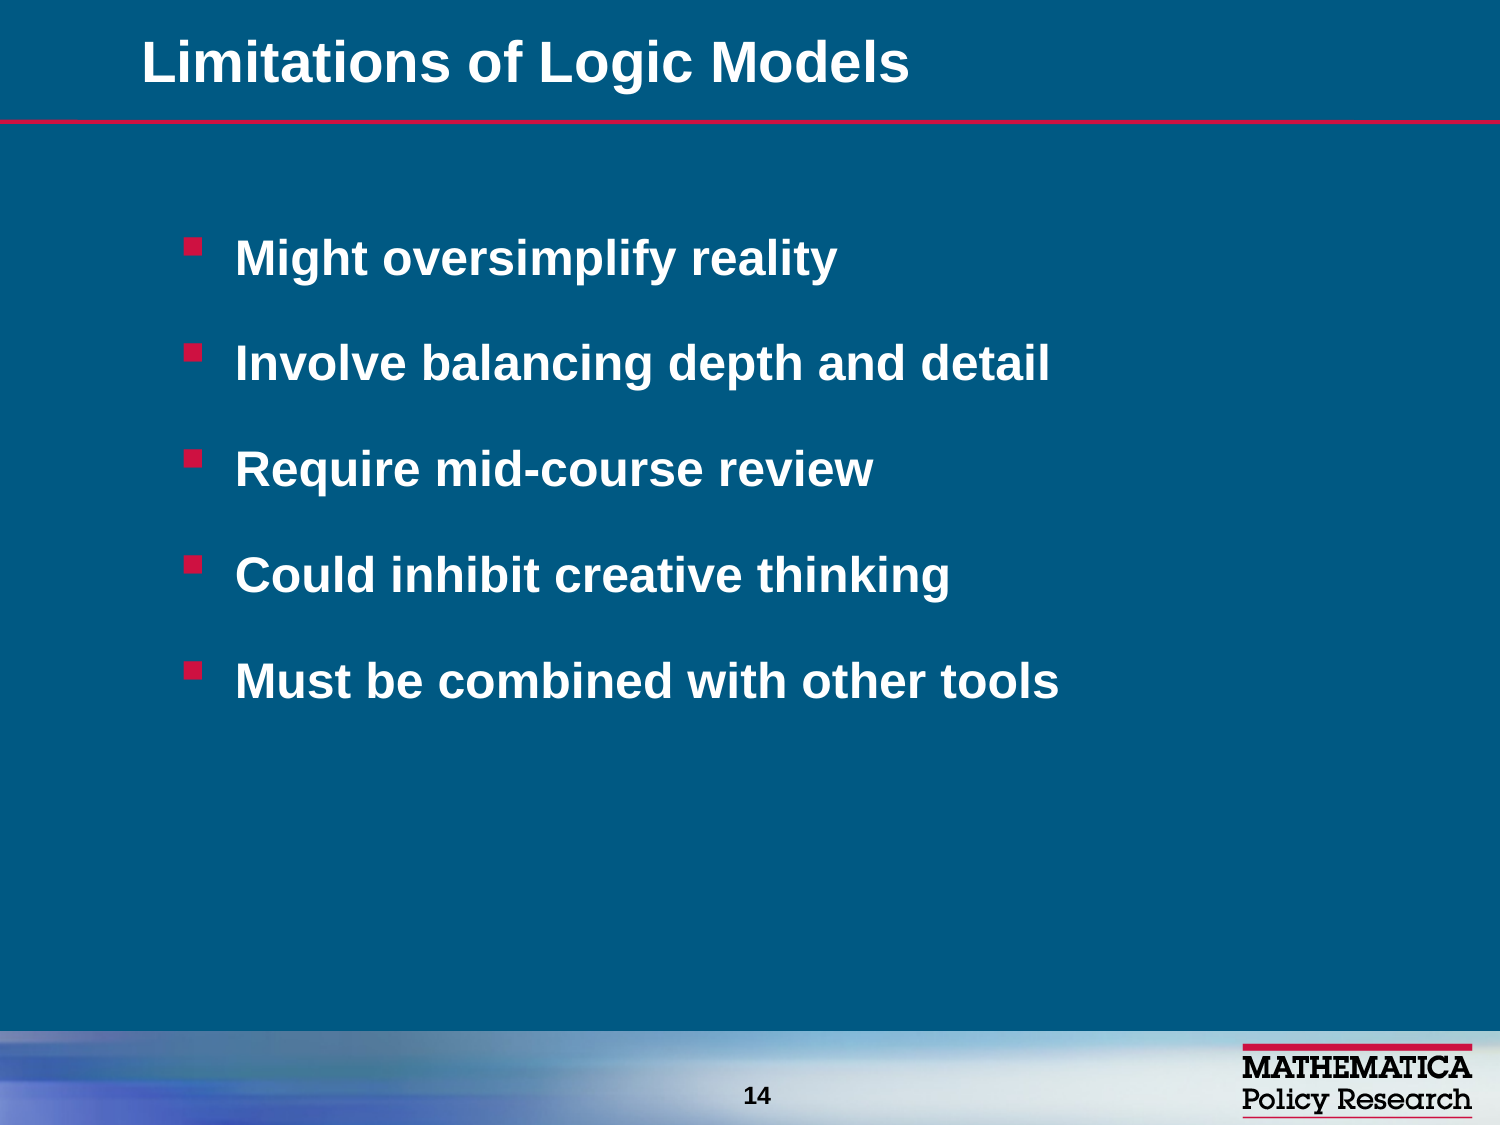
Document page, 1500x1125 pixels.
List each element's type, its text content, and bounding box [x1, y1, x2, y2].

list Might oversimplify reality Involve balancing depth and detail Require mid-course review Could inhibit creative thinking Must be combined with other tools [163, 217, 1373, 891]
slide_number 14 [713, 1065, 787, 1125]
title Limitations of Logic Models [125, 4, 1340, 115]
picture [0, 1032, 1500, 1125]
